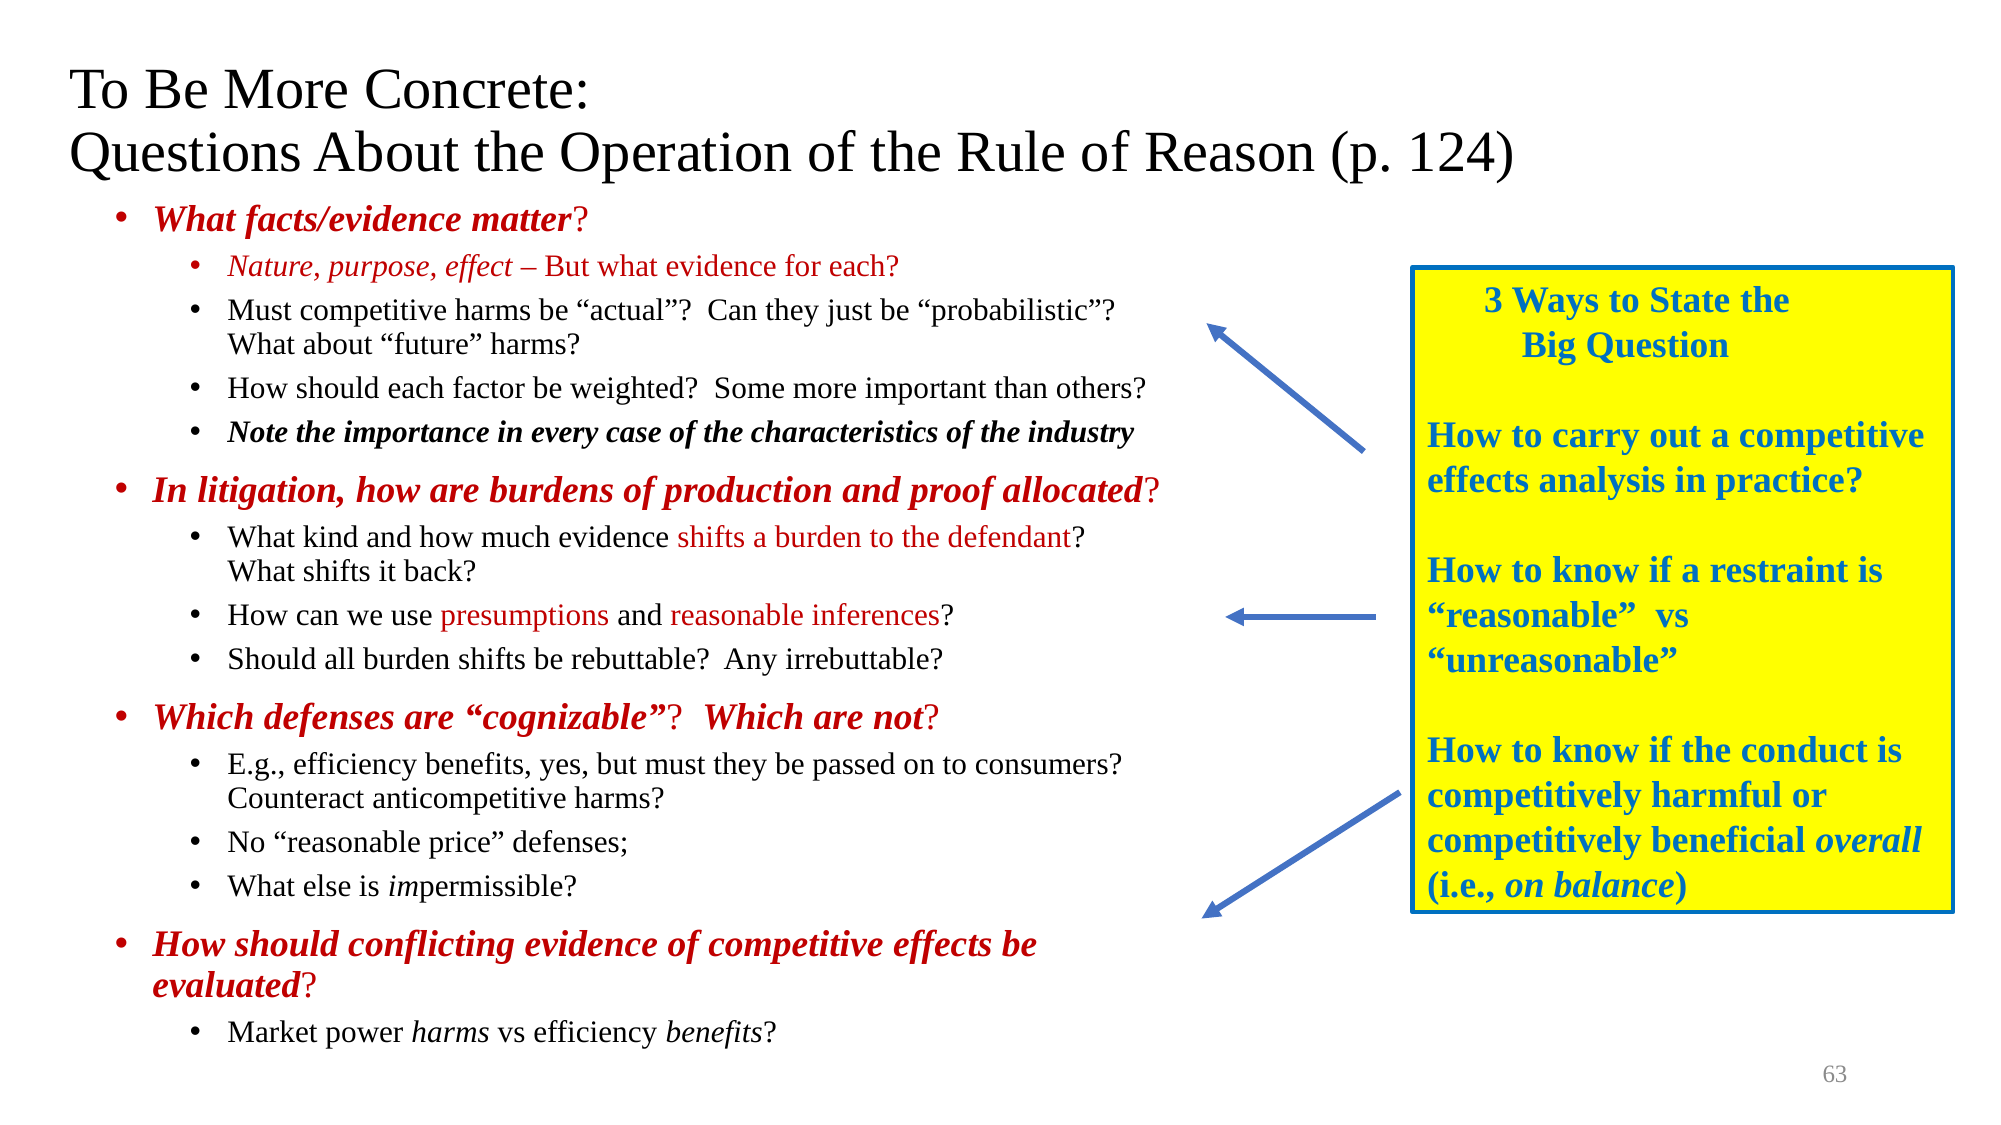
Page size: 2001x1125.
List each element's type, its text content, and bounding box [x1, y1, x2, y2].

list What facts/evidence matter? Nature, purpose, effect – But what evidence for each? Must competitive harms be “actual”? Can they just be “probabilistic”? What about “future” harms? How should each factor be weighted? Some more important than others? Note the importance in every case of the characteristics of the industry In litigation, how are burdens of production and proof allocated? What kind and how much evidence shifts a burden to the defendant? What shifts it back? How can we use presumptions and reasonable inferences? Should all burden shifts be rebuttable? Any irrebuttable? Which defenses are “cognizable”? Which are not? E.g., efficiency benefits, yes, but must they be passed on to consumers? Counteract anticompetitive harms? No “reasonable price” defenses; What else is impermissible? How should conflicting evidence of competitive effects be evaluated? Market power harms vs efficiency benefits? [99, 191, 1180, 1075]
title To Be More Concrete: Questions About the Operation of the Rule of Reason (p. 124) [54, 50, 1907, 192]
text_box 3 Ways to State the Big Question How to carry out a competitive effects analysis in practice? How to know if a restraint is “reasonable” vs “unreasonable” How to know if the conduct is competitively harmful or competitively beneficial overall (i.e., on balance) [1412, 267, 1954, 912]
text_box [1206, 323, 1364, 452]
slide_number 63 [1412, 1042, 1863, 1103]
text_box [1201, 792, 1400, 919]
